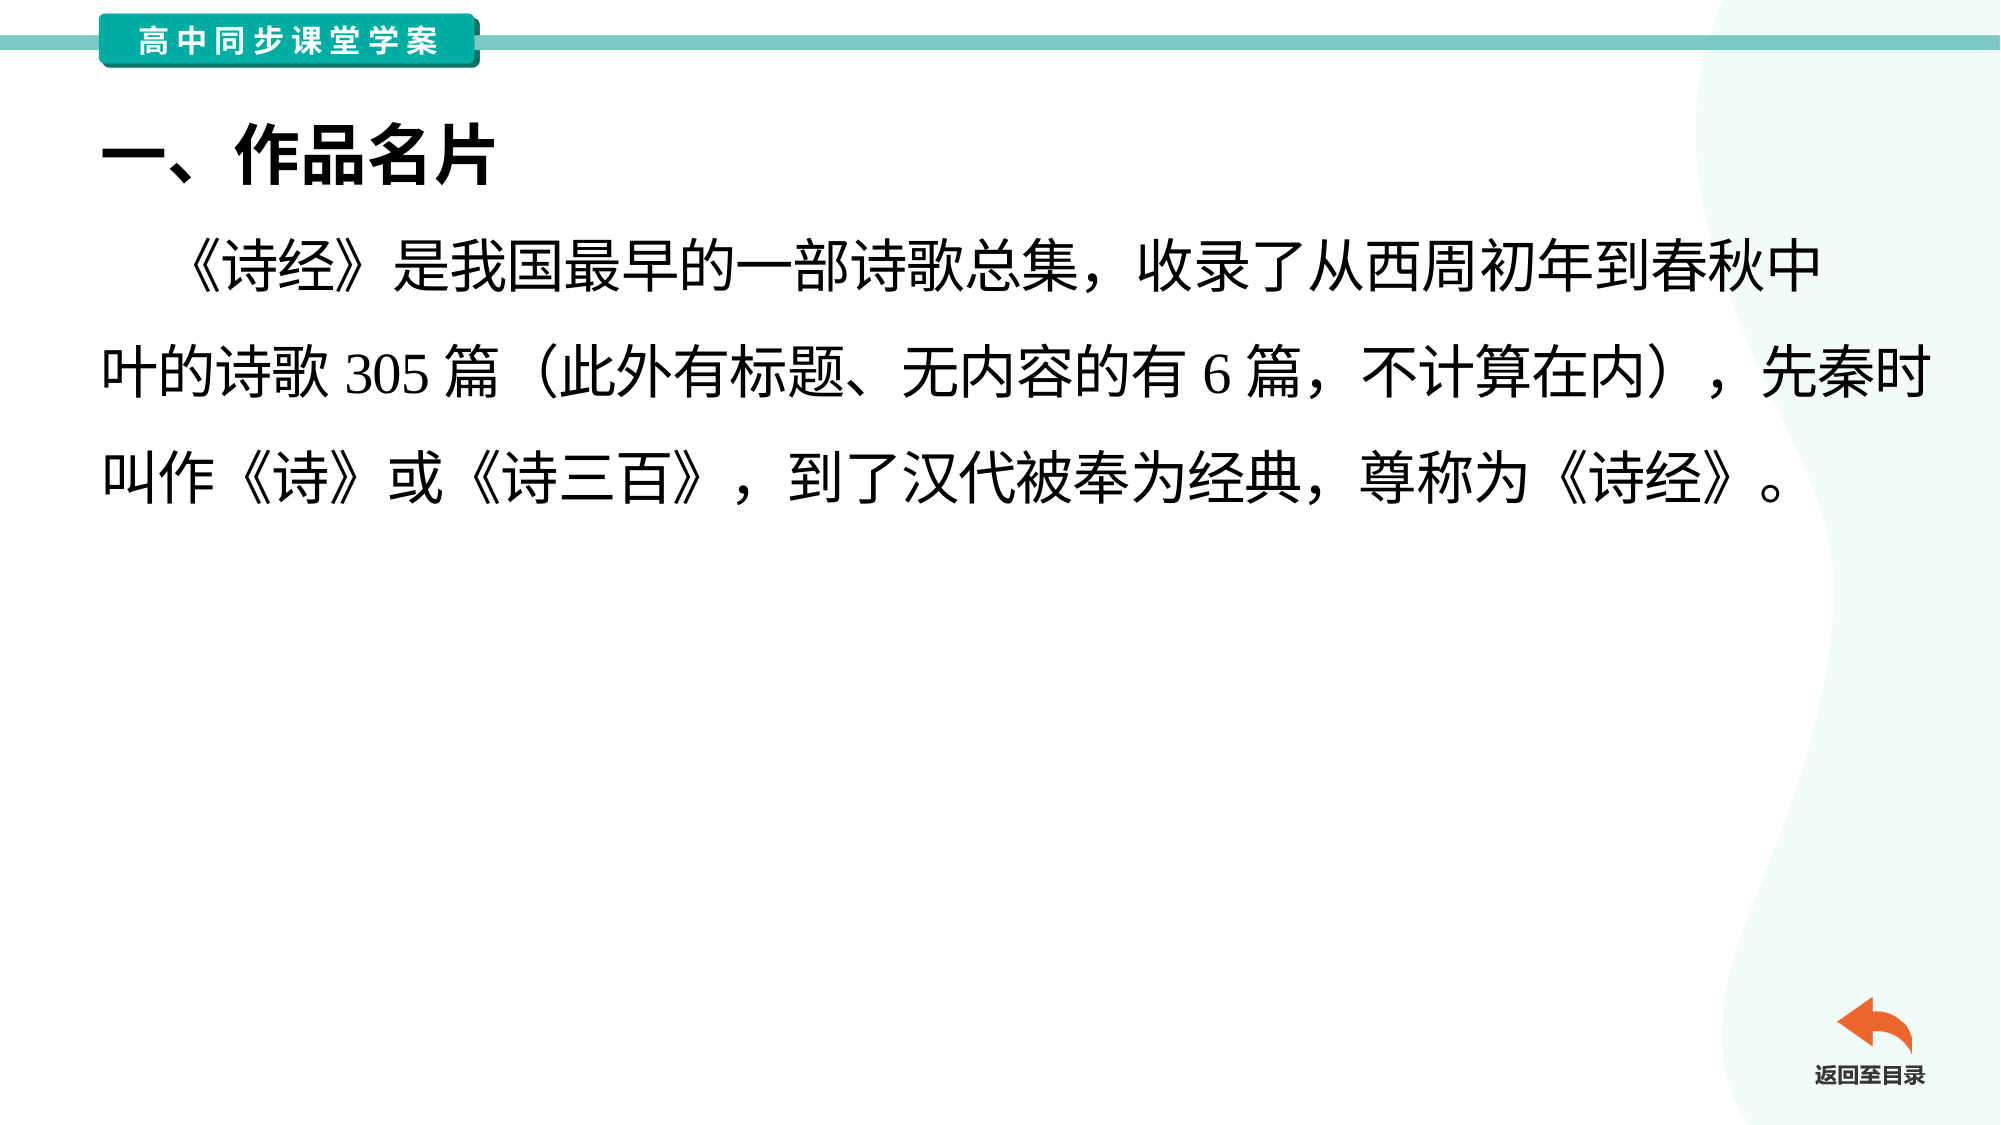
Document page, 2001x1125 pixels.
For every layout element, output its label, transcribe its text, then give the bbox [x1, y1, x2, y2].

text_box 一、作品名片 [100, 76, 1899, 192]
picture [0, 0, 2000, 1125]
text_box 《诗经》是我国最早的一部诗歌总集，收录了从西周初年到春秋中 叶的诗歌305篇（此外有标题、无内容的有6篇，不计算在内），先秦时 叫作《诗》或《诗三百》，到了汉代被奉为经典，尊称为《诗经》。 [100, 192, 1899, 512]
